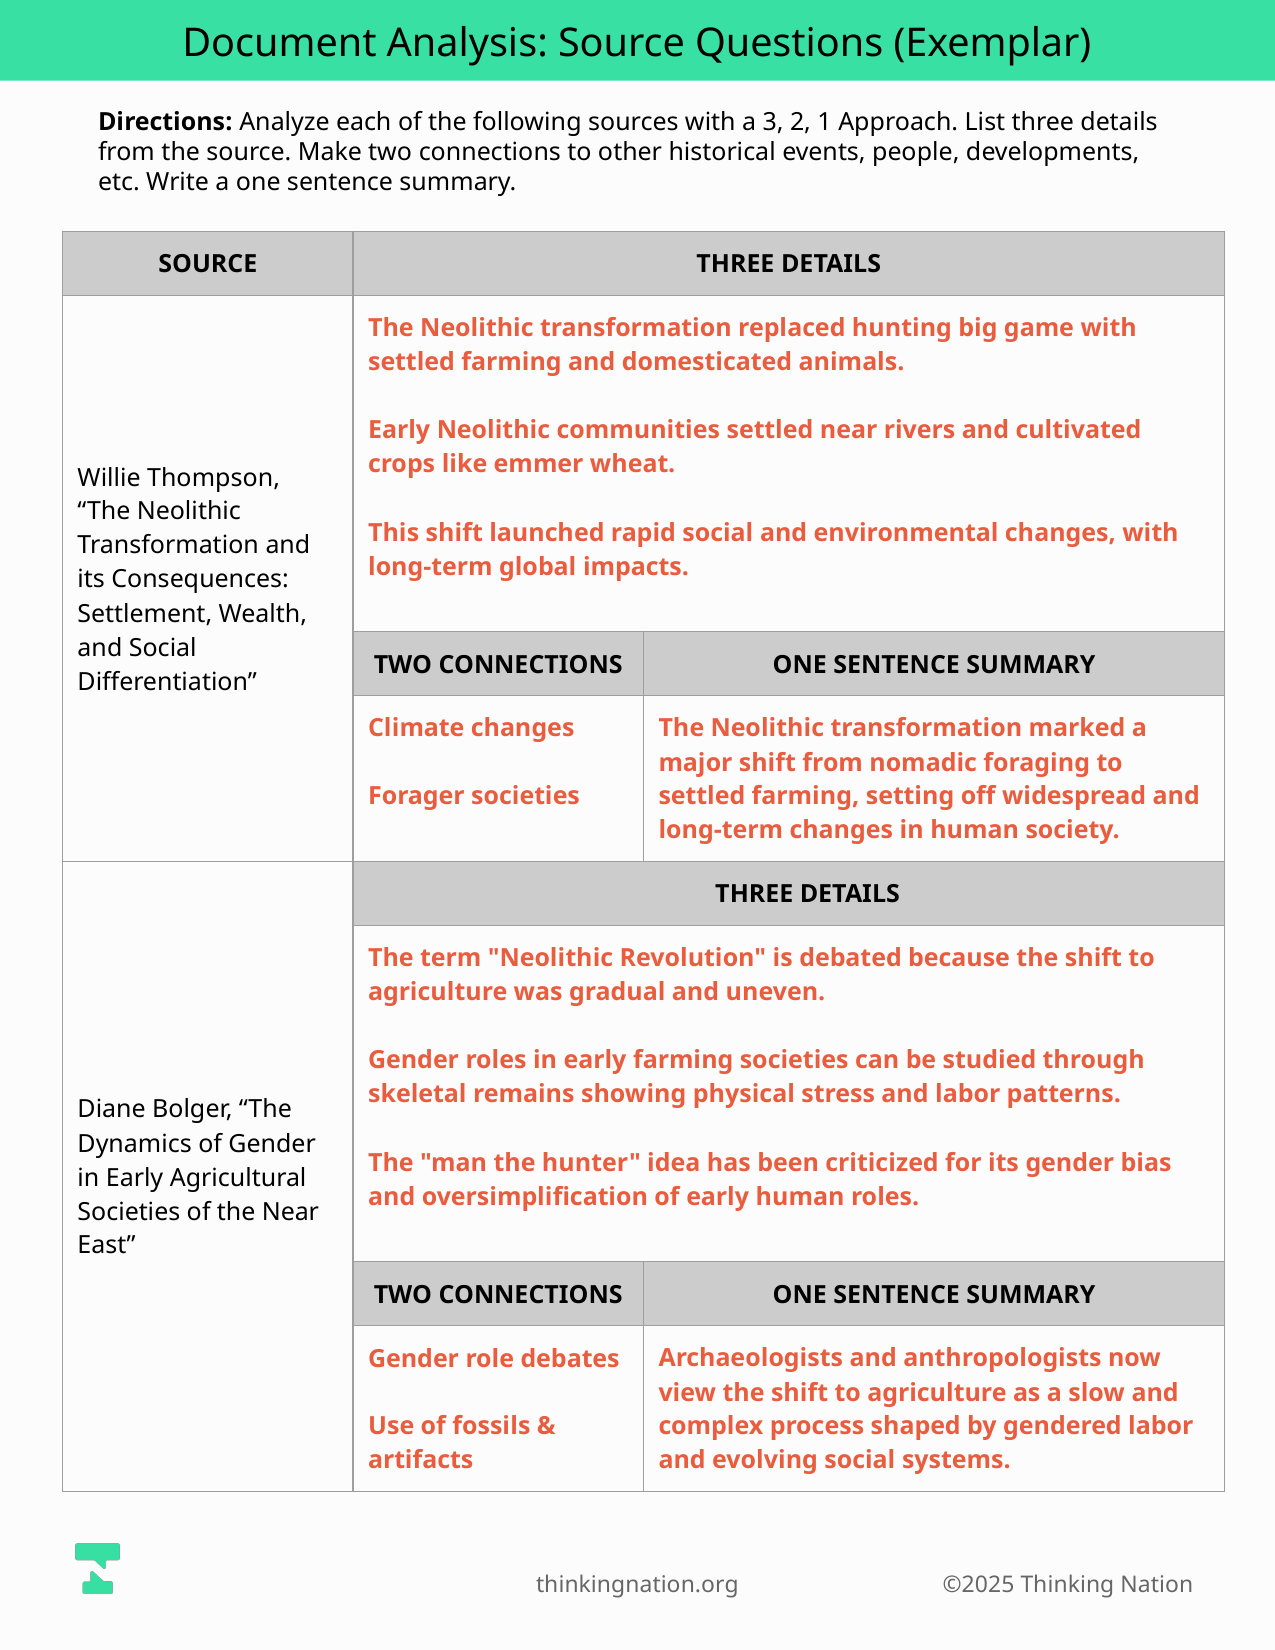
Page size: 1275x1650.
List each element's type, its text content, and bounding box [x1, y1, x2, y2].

table_cell The Neolithic transformation marked a major shift from nomadic foraging to settled farming, setting off widespread and long-term changes in human society. [644, 696, 1224, 861]
table_cell Diane Bolger, “The Dynamics of Gender in Early Agricultural Societies of the Near East” [63, 862, 352, 1491]
picture [62, 1533, 133, 1604]
table_cell Archaeologists and anthropologists now view the shift to agriculture as a slow and complex process shaped by gendered labor and evolving social systems. [644, 1326, 1224, 1491]
table_cell TWO CONNECTIONS [354, 632, 643, 695]
table_header SOURCE [63, 232, 352, 295]
text_box Document Analysis: Source Questions (Exemplar) [0, 0, 1275, 81]
table_cell THREE DETAILS [354, 862, 1224, 925]
table_cell The term "Neolithic Revolution" is debated because the shift to agriculture was gradual and uneven. Gender roles in early farming societies can be studied through skeletal remains showing physical stress and labor patterns. The "man the hunter" idea has been criticized for its gender bias and oversimplification of early human roles. [354, 926, 1224, 1261]
table_cell ONE SENTENCE SUMMARY [644, 1262, 1224, 1325]
text_box ©2025 Thinking Nation [907, 1553, 1210, 1605]
text_box Directions: Analyze each of the following sources with a 3, 2, 1 Approach. List three details from the source. Make two connections to other historical events, people, developments, etc. Write a one sentence summary. [83, 90, 1192, 216]
table_cell TWO CONNECTIONS [354, 1262, 643, 1325]
table_cell Gender role debates Use of fossils & artifacts [354, 1326, 643, 1491]
table_cell ONE SENTENCE SUMMARY [644, 632, 1224, 695]
table_cell The Neolithic transformation replaced hunting big game with settled farming and domesticated animals. Early Neolithic communities settled near rivers and cultivated crops like emmer wheat. This shift launched rapid social and environmental changes, with long-term global impacts. [354, 296, 1224, 631]
text_box thinkingnation.org [486, 1553, 789, 1605]
table_cell Climate changes Forager societies [354, 696, 643, 861]
table_header THREE DETAILS [354, 232, 1224, 295]
table_cell Willie Thompson, “The Neolithic Transformation and its Consequences: Settlement, Wealth, and Social Differentiation” [63, 296, 352, 861]
